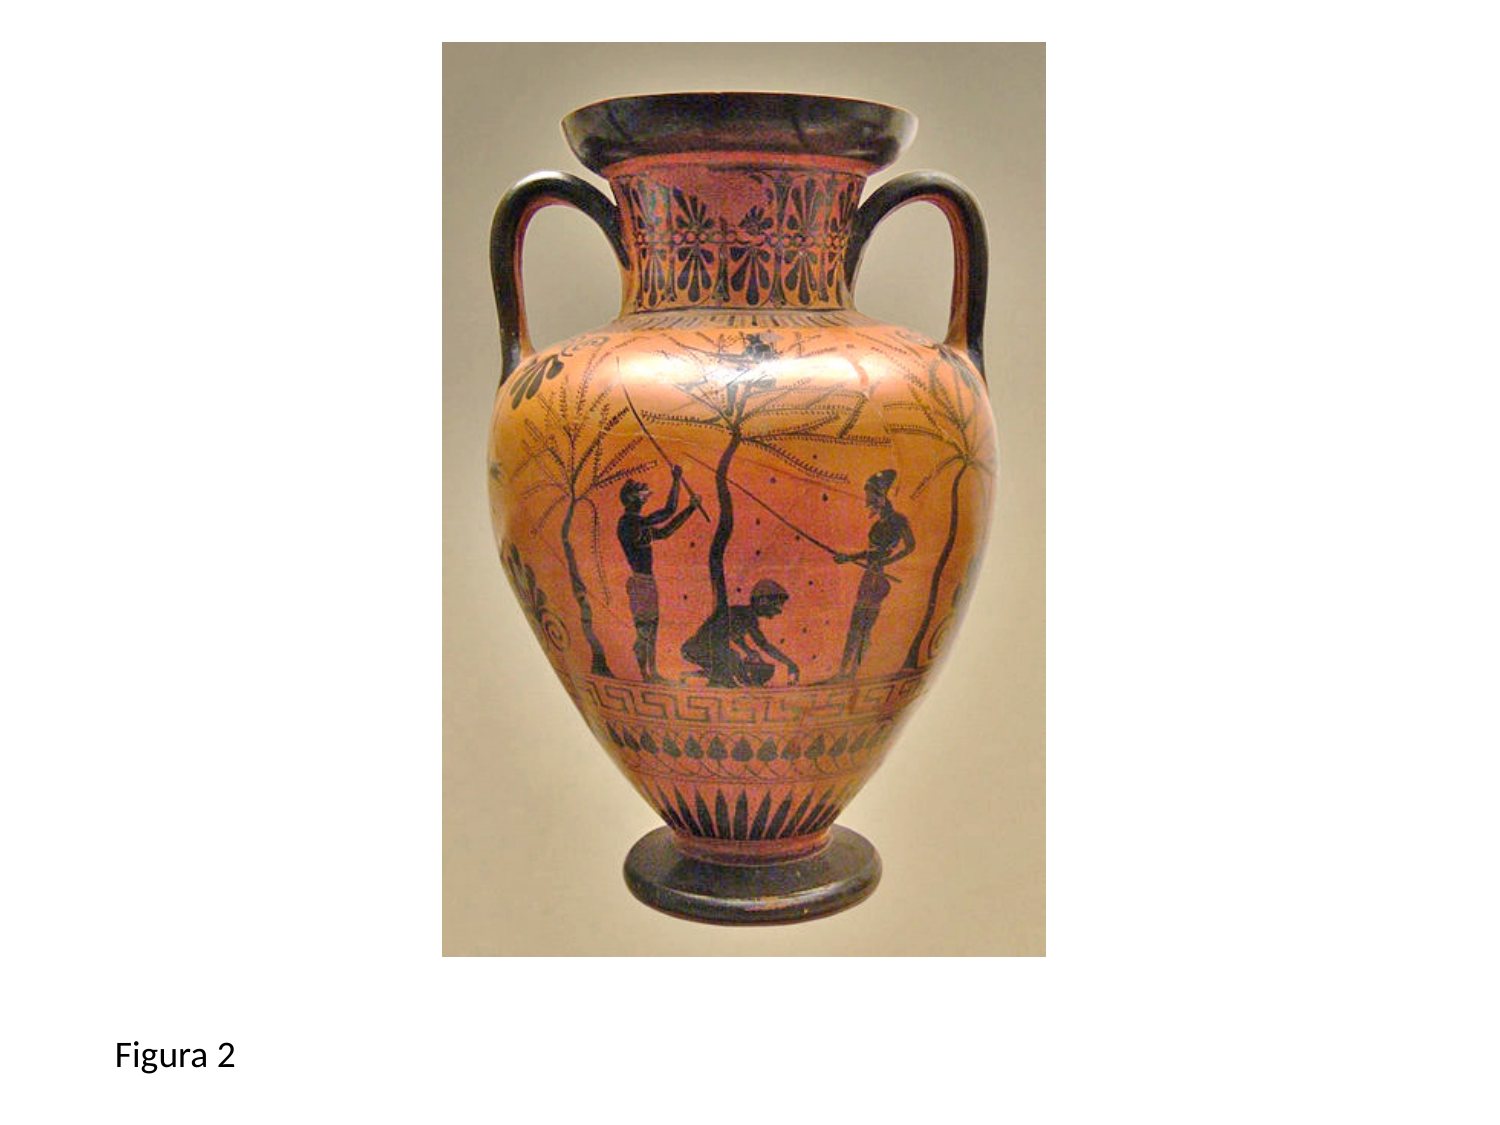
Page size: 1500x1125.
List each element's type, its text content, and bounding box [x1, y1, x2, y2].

picture [442, 42, 1046, 957]
text_box Figura 2 [100, 1023, 656, 1083]
